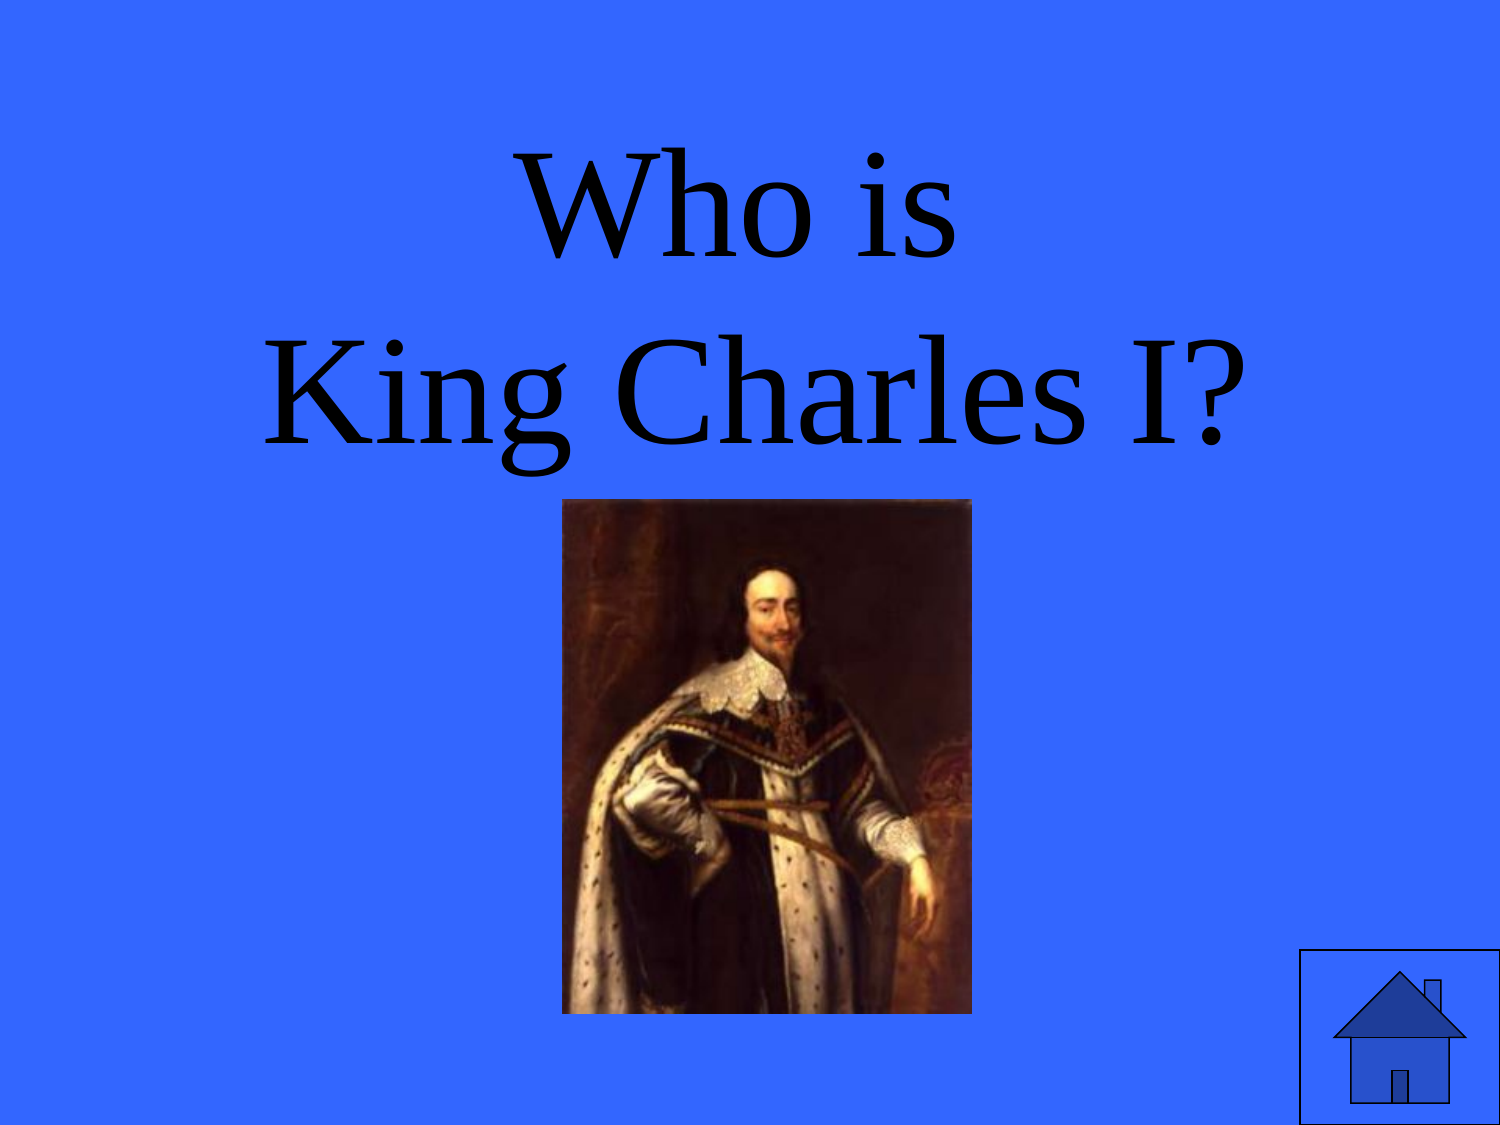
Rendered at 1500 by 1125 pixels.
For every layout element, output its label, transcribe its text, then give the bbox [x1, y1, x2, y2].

picture [562, 499, 973, 1015]
title Who is King Charles I? [112, 112, 1400, 463]
text_box [1299, 950, 1500, 1125]
